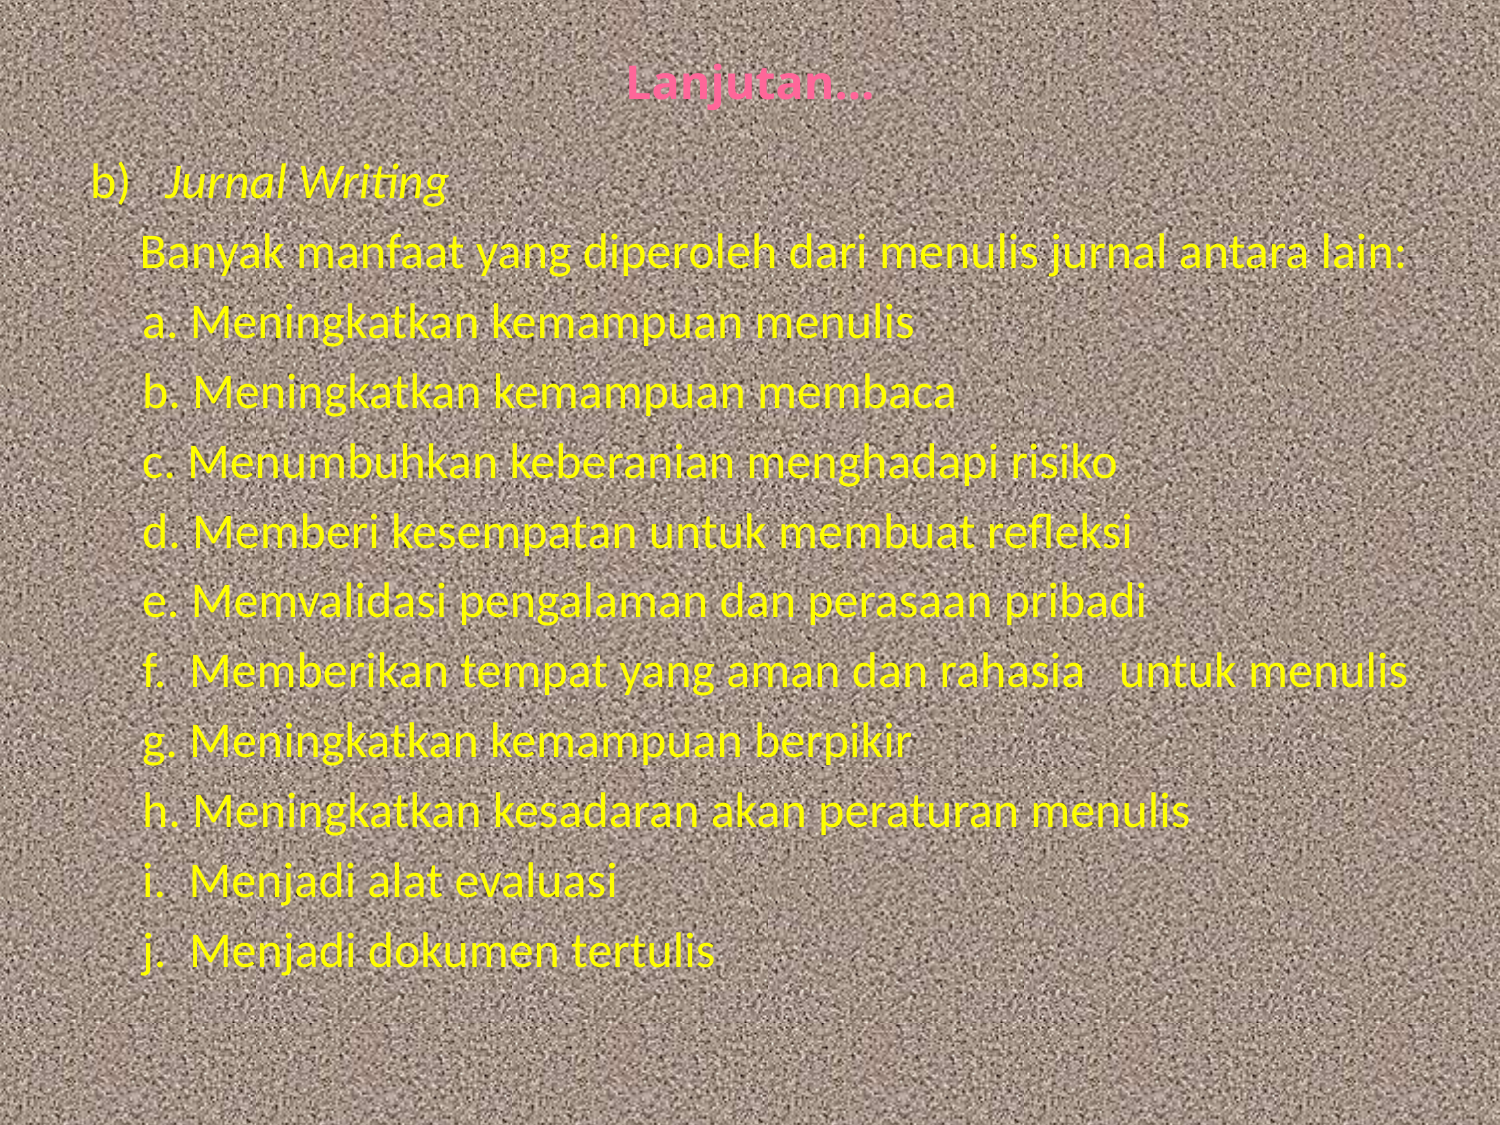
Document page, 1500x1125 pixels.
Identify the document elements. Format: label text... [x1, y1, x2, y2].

picture [0, 0, 1500, 1125]
list b) Jurnal Writing Banyak manfaat yang diperoleh dari menulis jurnal antara lain: a. Meningkatkan kemampuan menulis b. Meningkatkan kemampuan membaca c. Menumbuhkan keberanian menghadapi risiko d. Memberi kesempatan untuk membuat refleksi e. Memvalidasi pengalaman dan perasaan pribadi f. Memberikan tempat yang aman dan rahasia untuk menulis g. Meningkatkan kemampuan berpikir h. Meningkatkan kesadaran akan peraturan menulis i. Menjadi alat evaluasi j. Menjadi dokumen tertulis [75, 140, 1425, 1079]
title Lanjutan... [75, 45, 1425, 118]
